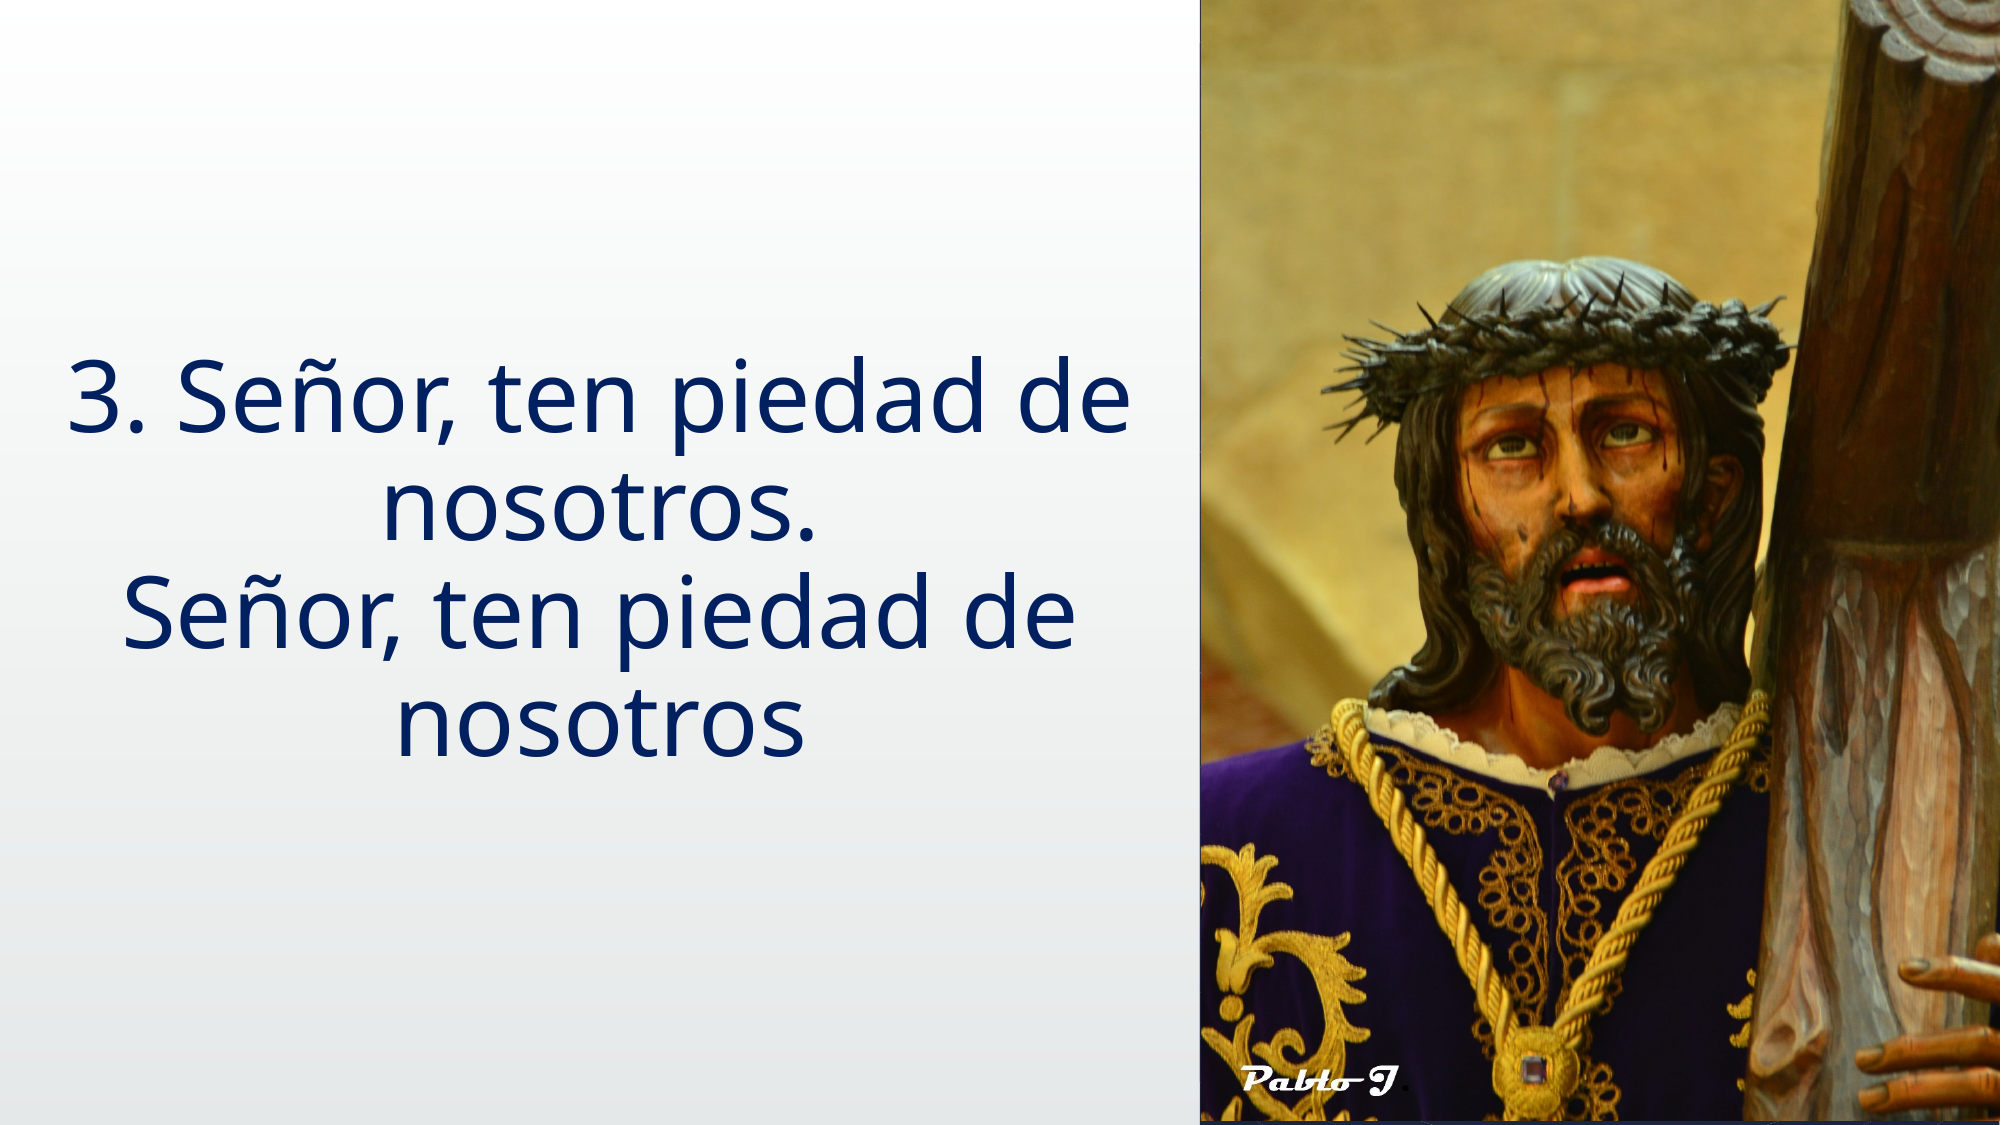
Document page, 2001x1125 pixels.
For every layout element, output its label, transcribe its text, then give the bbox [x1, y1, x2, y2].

title 3. Señor, ten piedad de nosotros. Señor, ten piedad de nosotros [0, 0, 1200, 1125]
picture [1200, 0, 2000, 1125]
